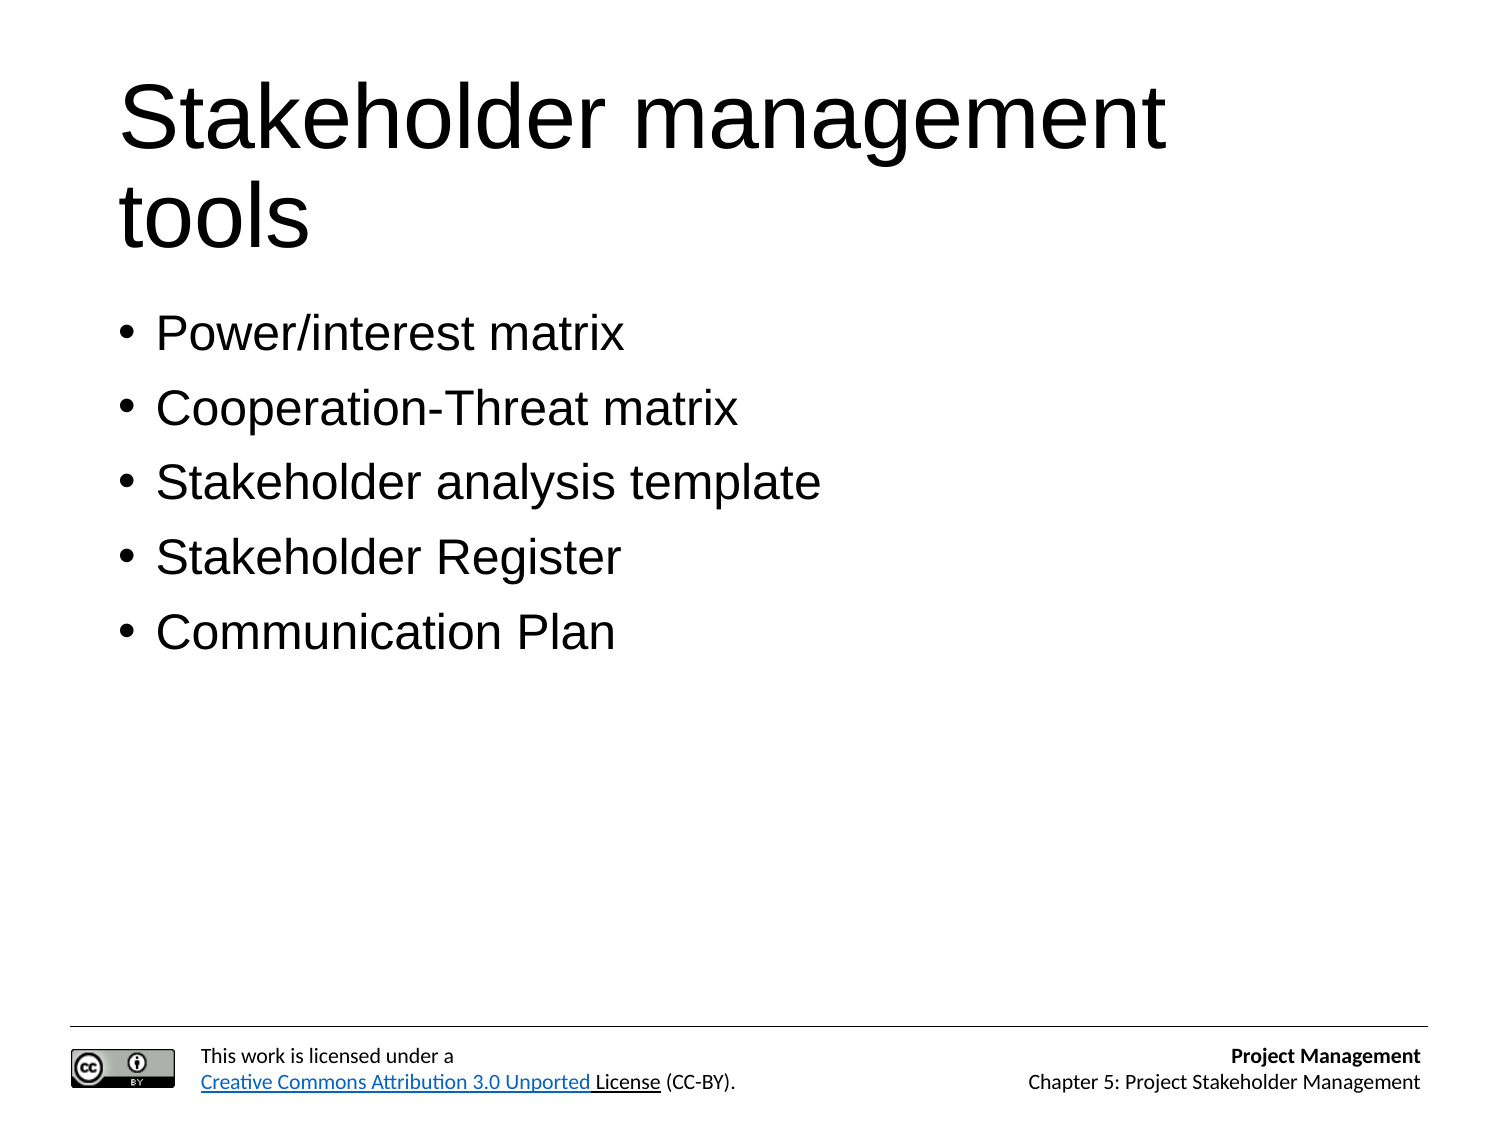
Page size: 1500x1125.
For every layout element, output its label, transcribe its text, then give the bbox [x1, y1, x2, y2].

picture [71, 1049, 175, 1088]
title Stakeholder management tools [103, 59, 1397, 278]
list Power/interest matrix Cooperation-Threat matrix Stakeholder analysis template Stakeholder Register Communication Plan [103, 299, 1397, 1014]
